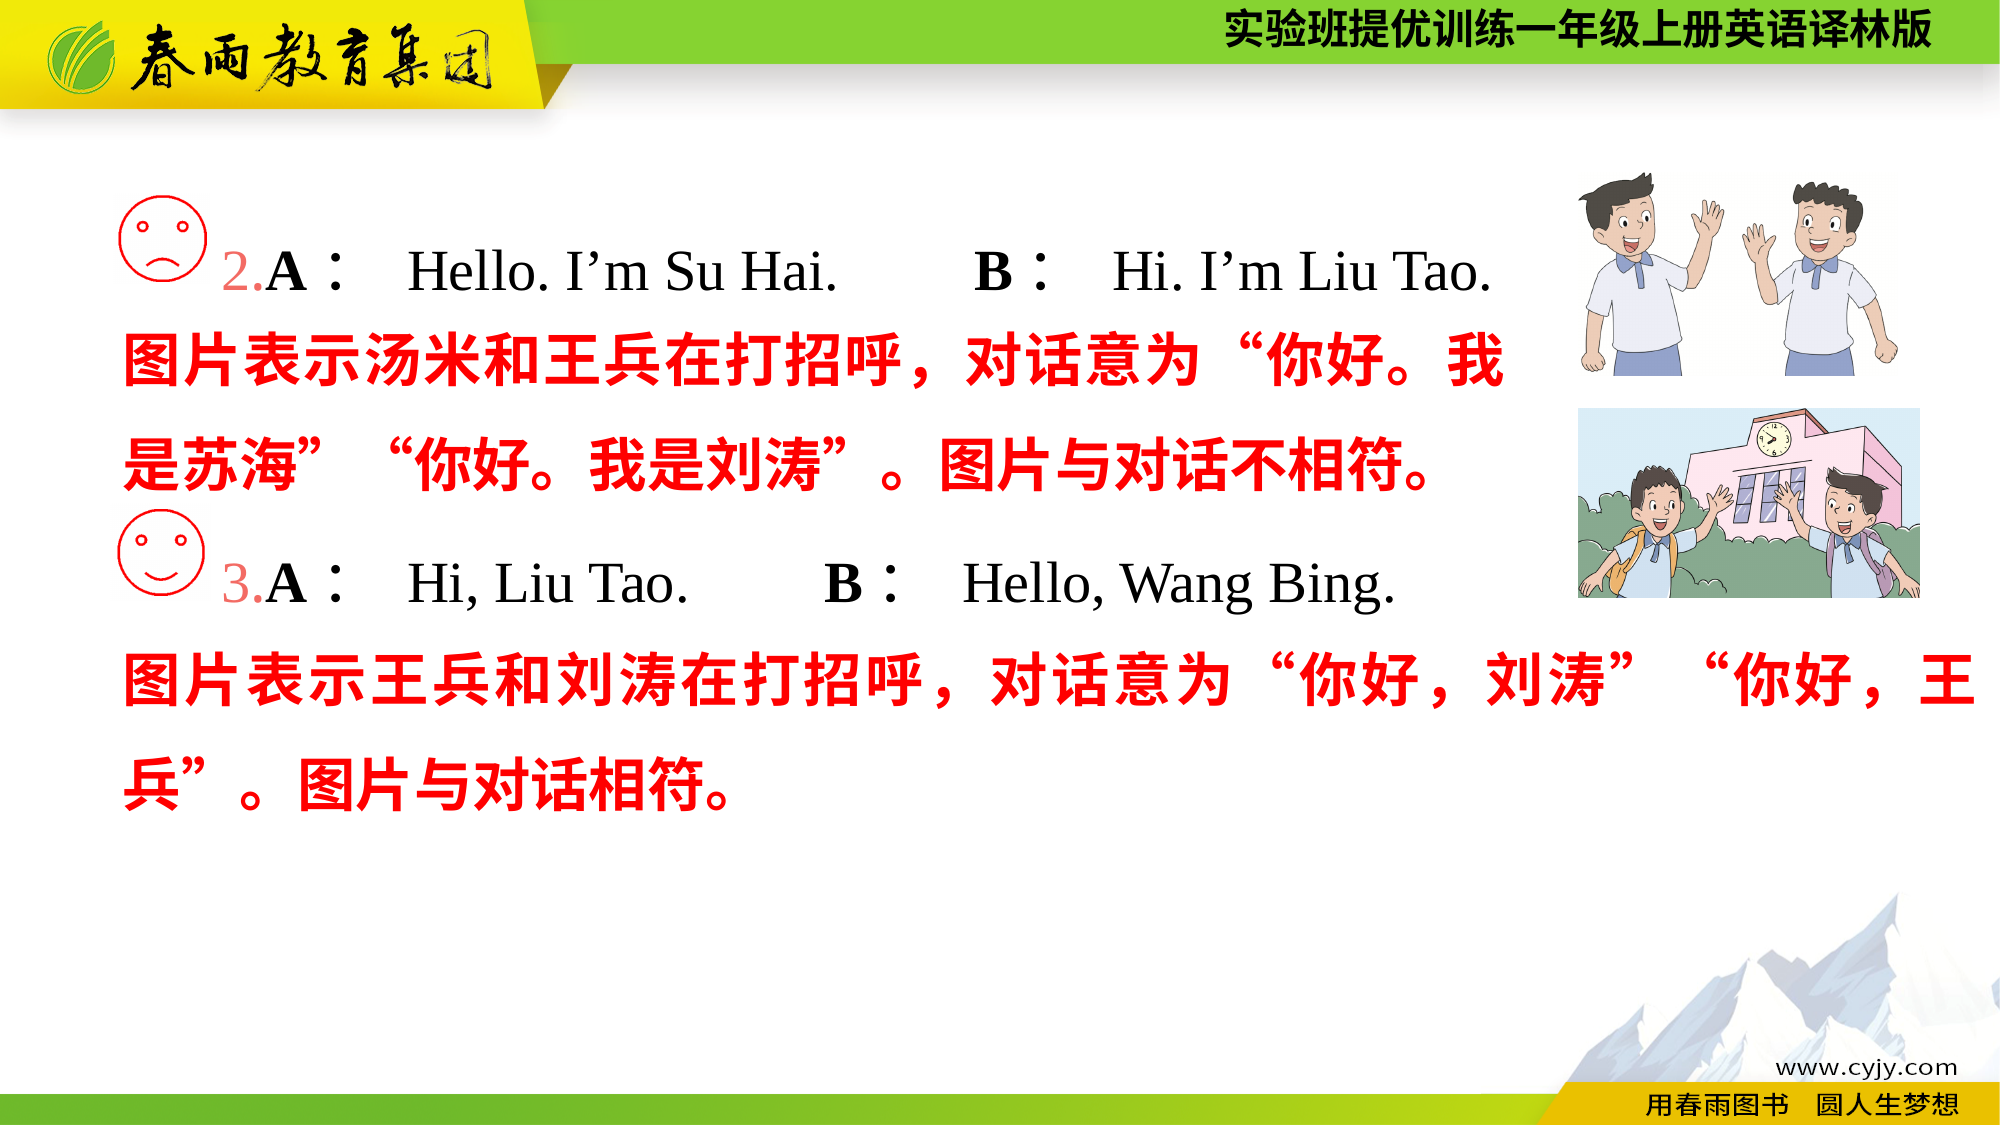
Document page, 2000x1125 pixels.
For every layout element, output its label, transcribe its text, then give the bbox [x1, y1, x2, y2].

text_box 2.A： Hello. I’m Su Hai. B： Hi. I’m Liu Tao. 3.A： Hi, Liu Tao. B： Hello, Wang Bing. [59, 119, 1944, 622]
list 图片表示汤米和王兵在打招呼，对话意为“你好。我是苏海”“你好。我是刘涛”。图片与对话不相符。 [107, 280, 1520, 495]
text_box 图片表示王兵和刘涛在打招呼，对话意为“你好，刘涛”“你好，王兵”。图片与对话相符。 [107, 600, 1993, 826]
picture [0, 0, 2000, 1125]
